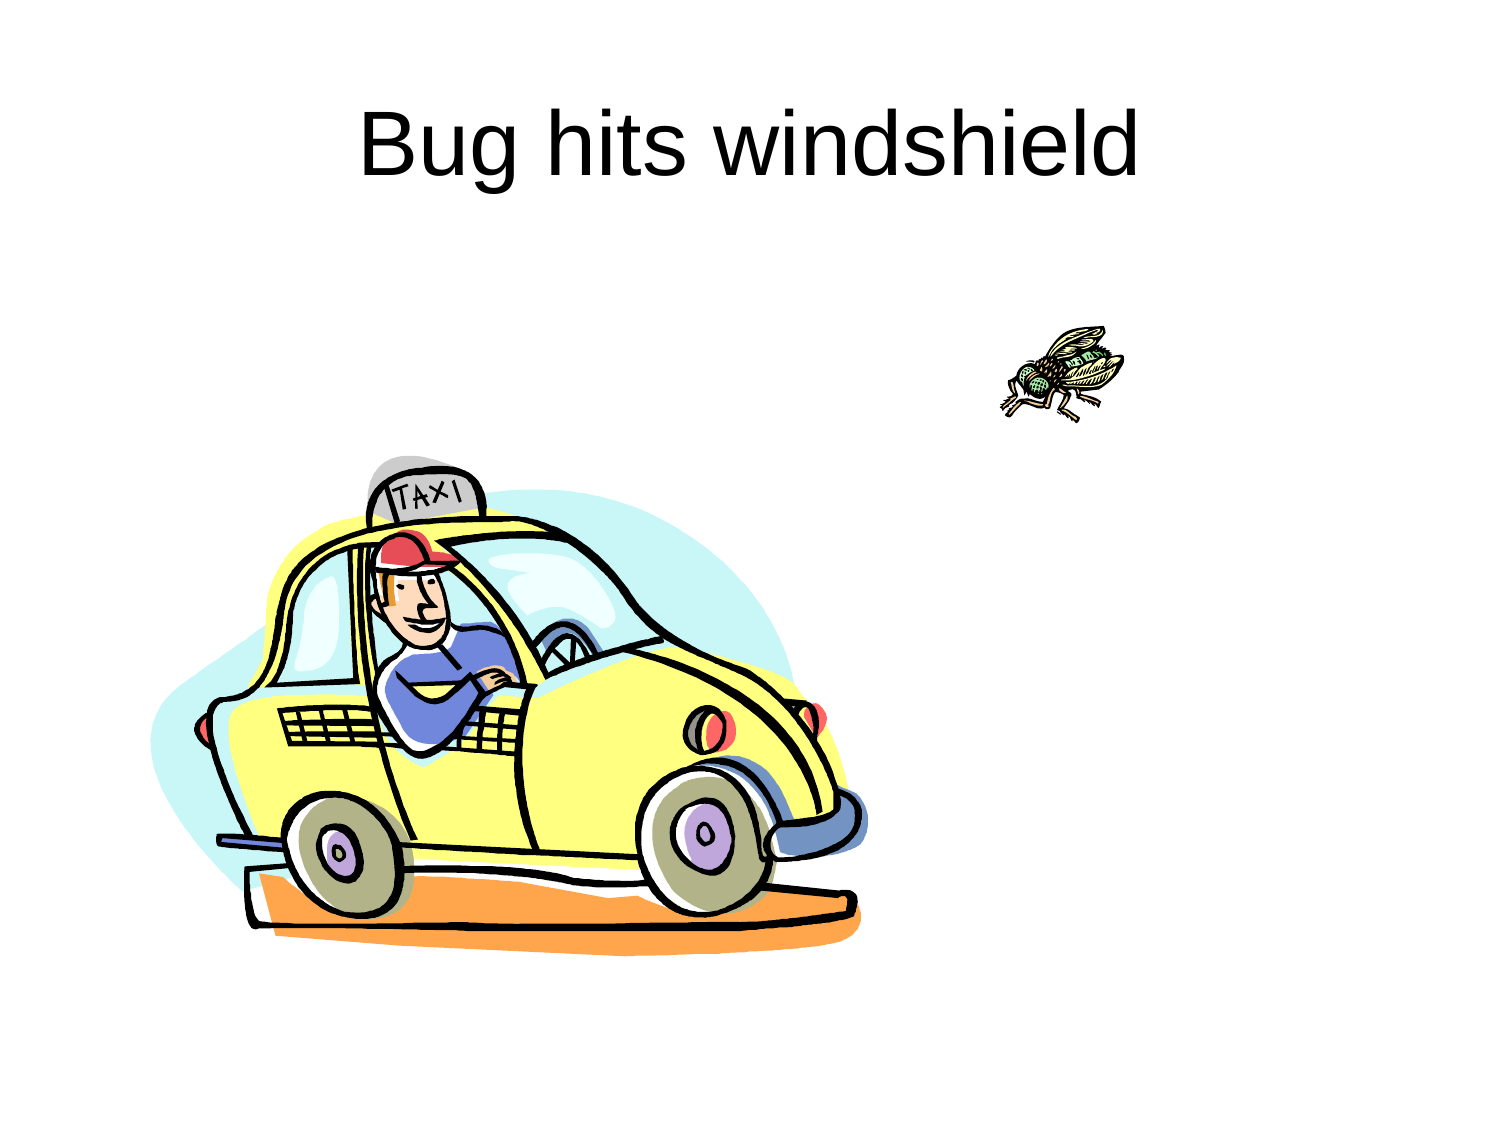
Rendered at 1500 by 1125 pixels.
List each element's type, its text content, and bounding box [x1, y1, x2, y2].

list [999, 324, 1126, 425]
title Bug hits windshield [74, 44, 1426, 233]
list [143, 448, 876, 964]
